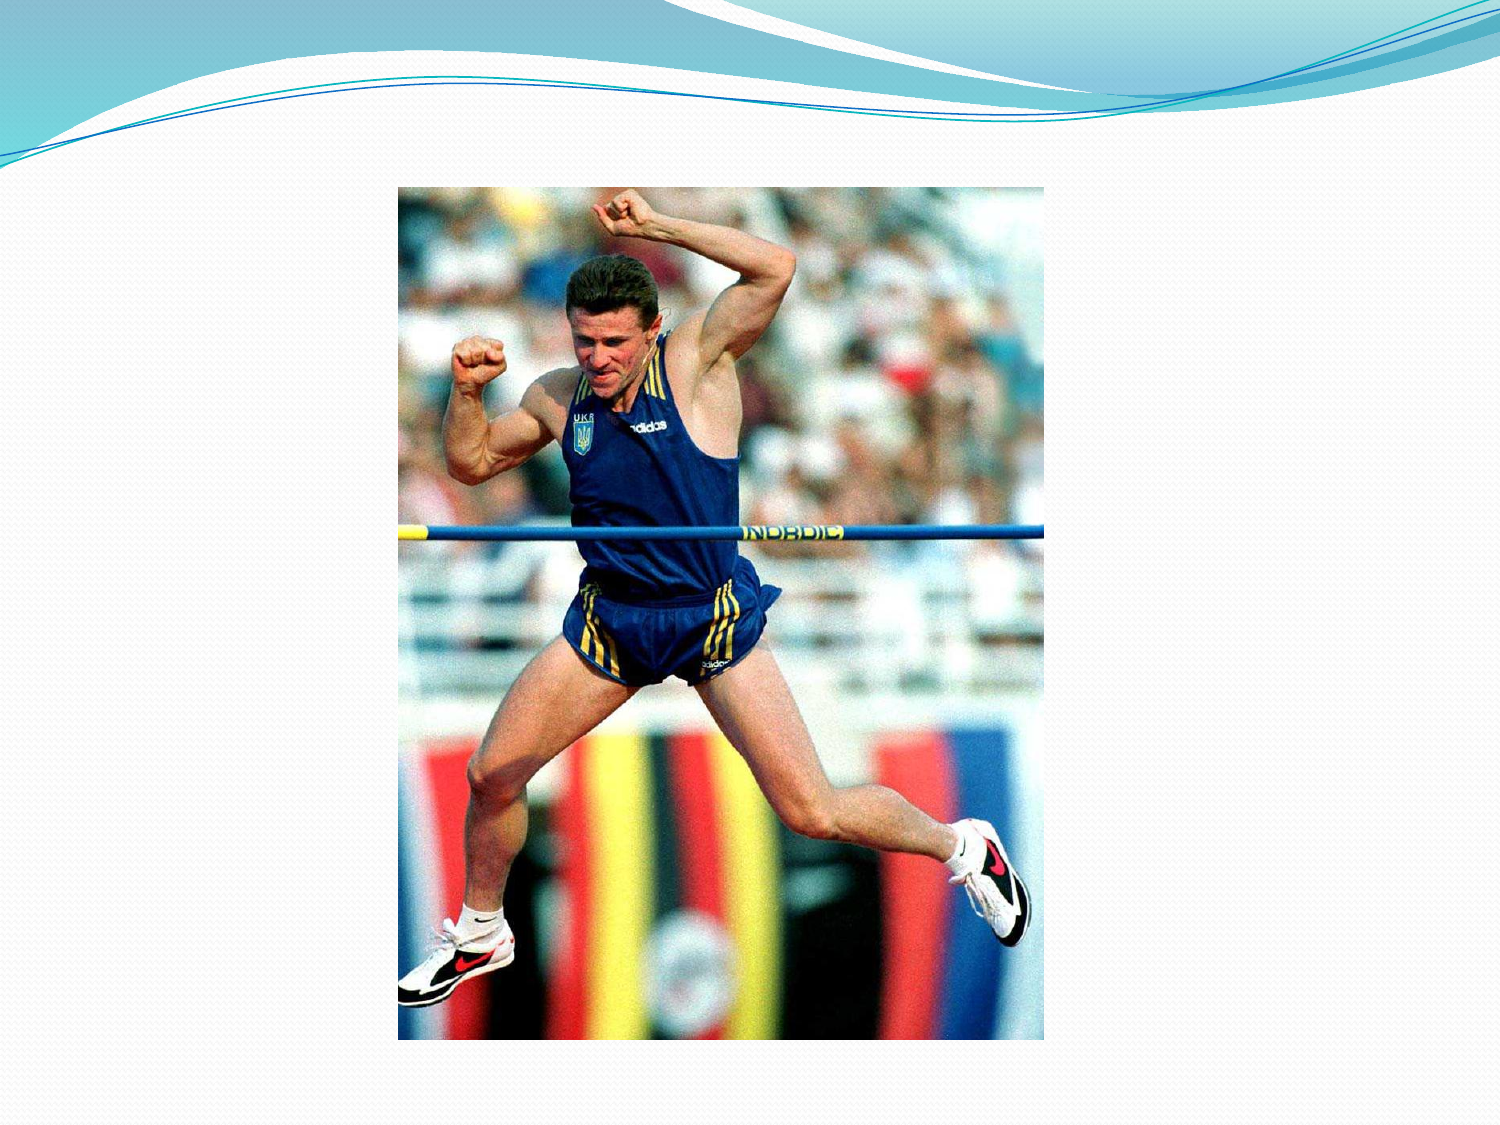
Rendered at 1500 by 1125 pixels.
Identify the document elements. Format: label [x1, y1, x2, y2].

picture [398, 187, 1044, 1041]
